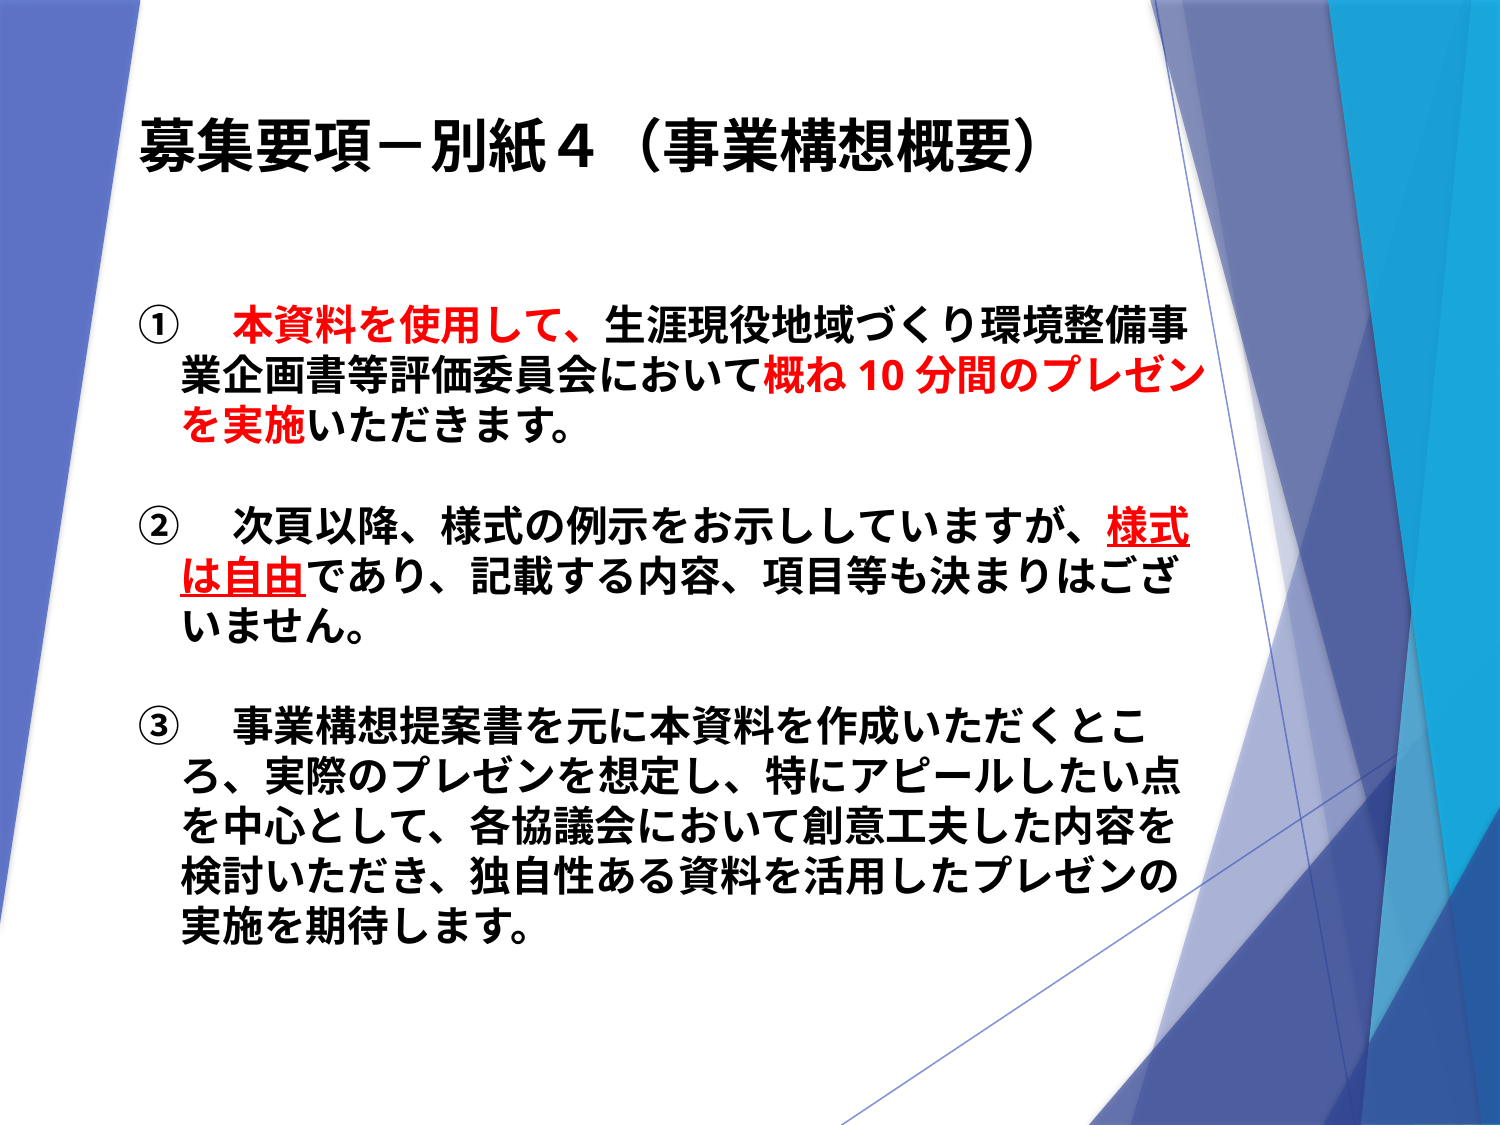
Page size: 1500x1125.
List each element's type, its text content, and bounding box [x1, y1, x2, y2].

text_box 募集要項－別紙４（事業構想概要） ① 本資料を使用して、生涯現役地域づくり環境整備事 業企画書等評価委員会において概ね10分間のプレゼン を実施いただきます。 ② 次頁以降、様式の例示をお示ししていますが、様式 は自由であり、記載する内容、項目等も決まりはござ いません。 ③ 事業構想提案書を元に本資料を作成いただくとこ ろ、実際のプレゼンを想定し、特にアピールしたい点 を中心として、各協議会において創意工夫した内容を 検討いただき、独自性ある資料を活用したプレゼンの 実施を期待します。 [123, 101, 1294, 1007]
